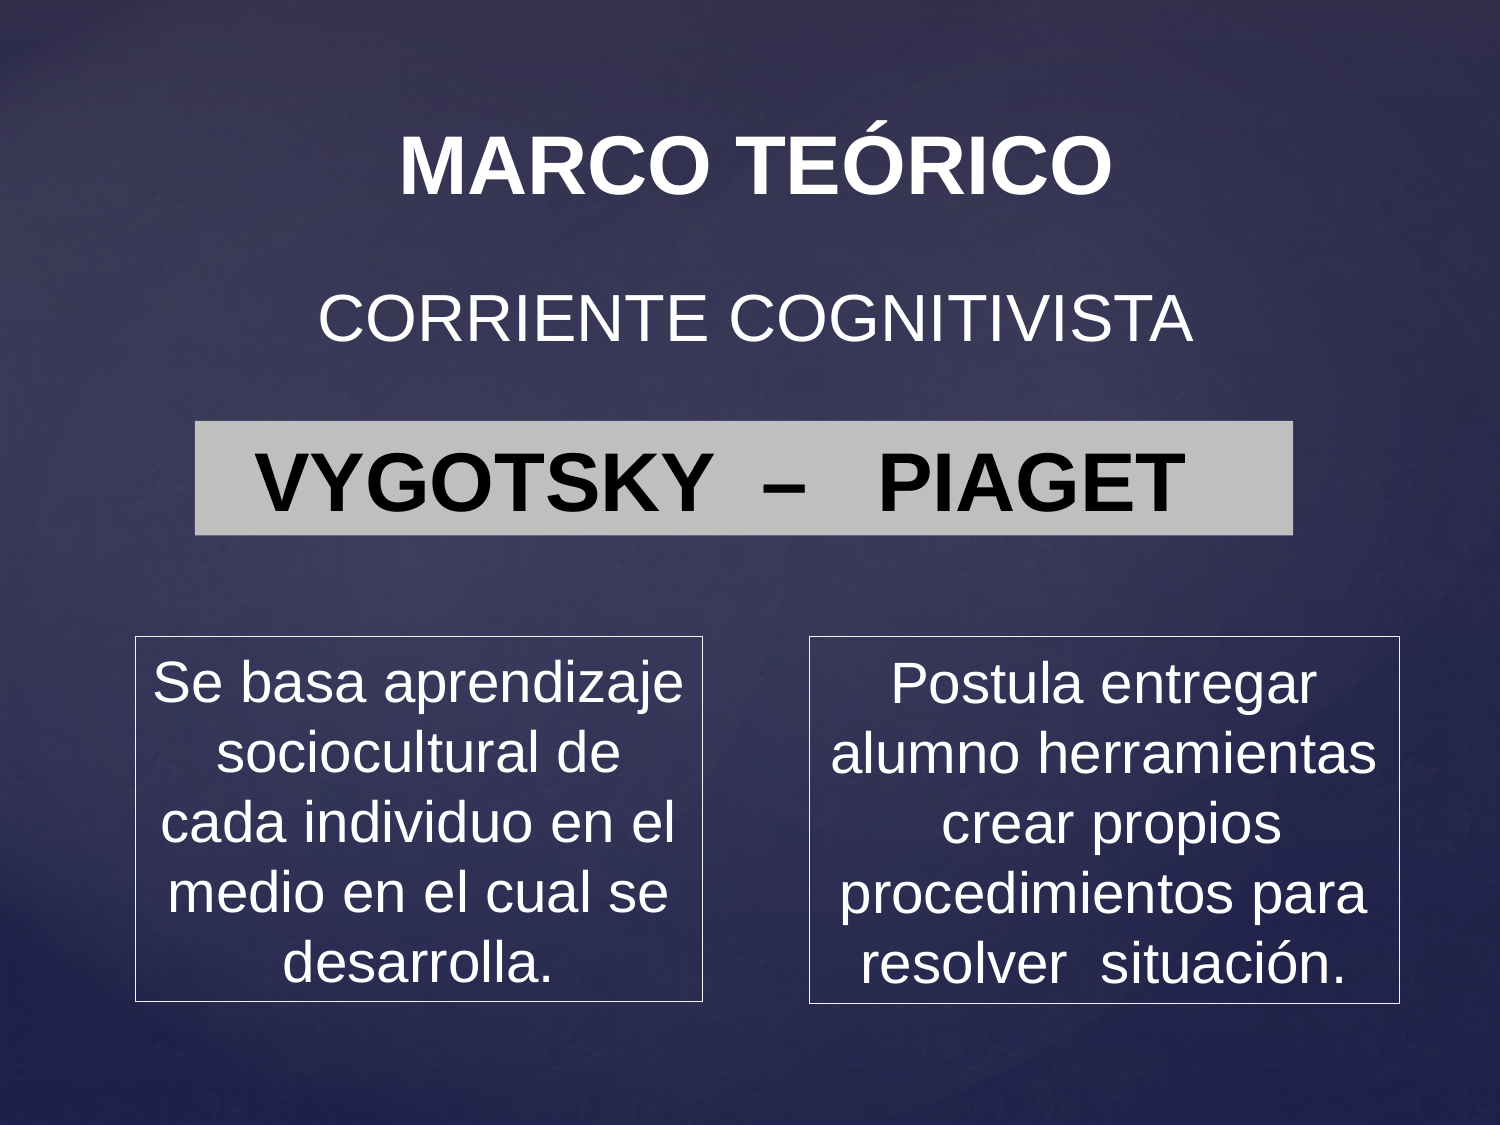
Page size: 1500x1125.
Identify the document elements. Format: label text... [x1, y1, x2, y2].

list MARCO TEÓRICO [159, 78, 1350, 245]
title Postula entregar alumno herramientas crear propios procedimientos para resolver situación. [809, 636, 1400, 1004]
text_box CORRIENTE COGNITIVISTA [206, 267, 1306, 362]
text_box VYGOTSKY – PIAGET [194, 420, 1294, 536]
text_box Se basa aprendizaje sociocultural de cada individuo en el medio en el cual se desarrolla. [135, 636, 703, 1002]
